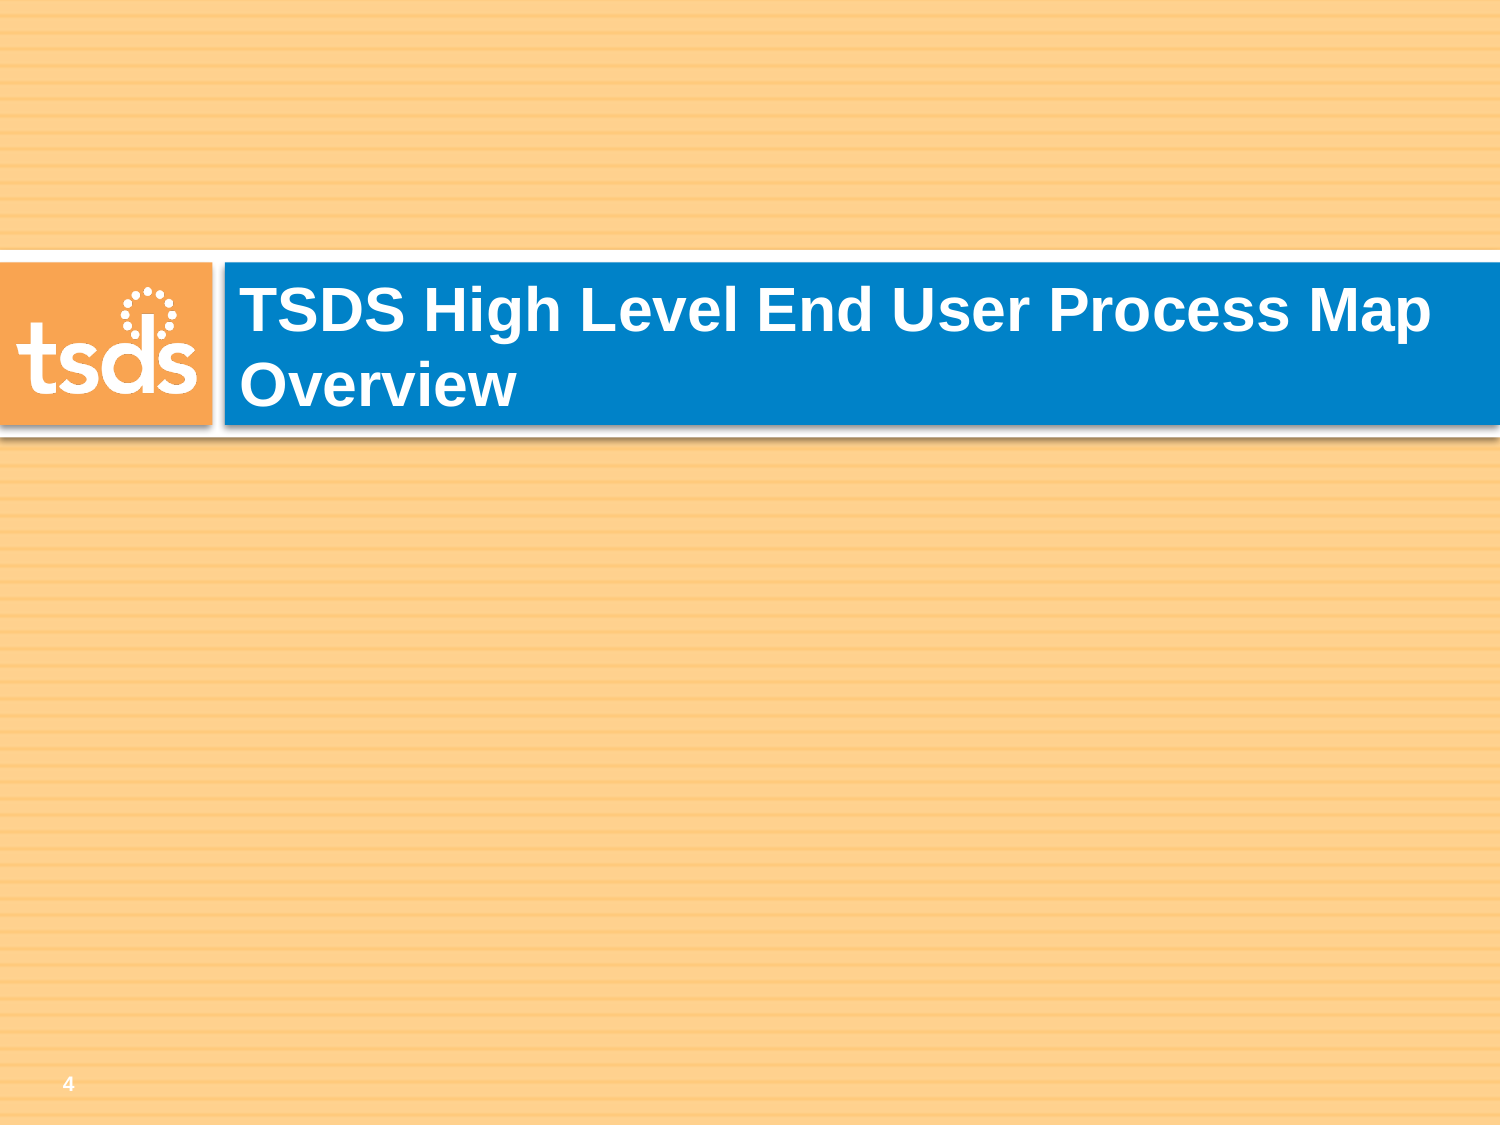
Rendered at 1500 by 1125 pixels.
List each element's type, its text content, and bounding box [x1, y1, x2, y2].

title TSDS High Level End User Process Map Overview [225, 262, 1475, 425]
slide_number 4 [24, 1062, 113, 1103]
picture [16, 287, 197, 400]
